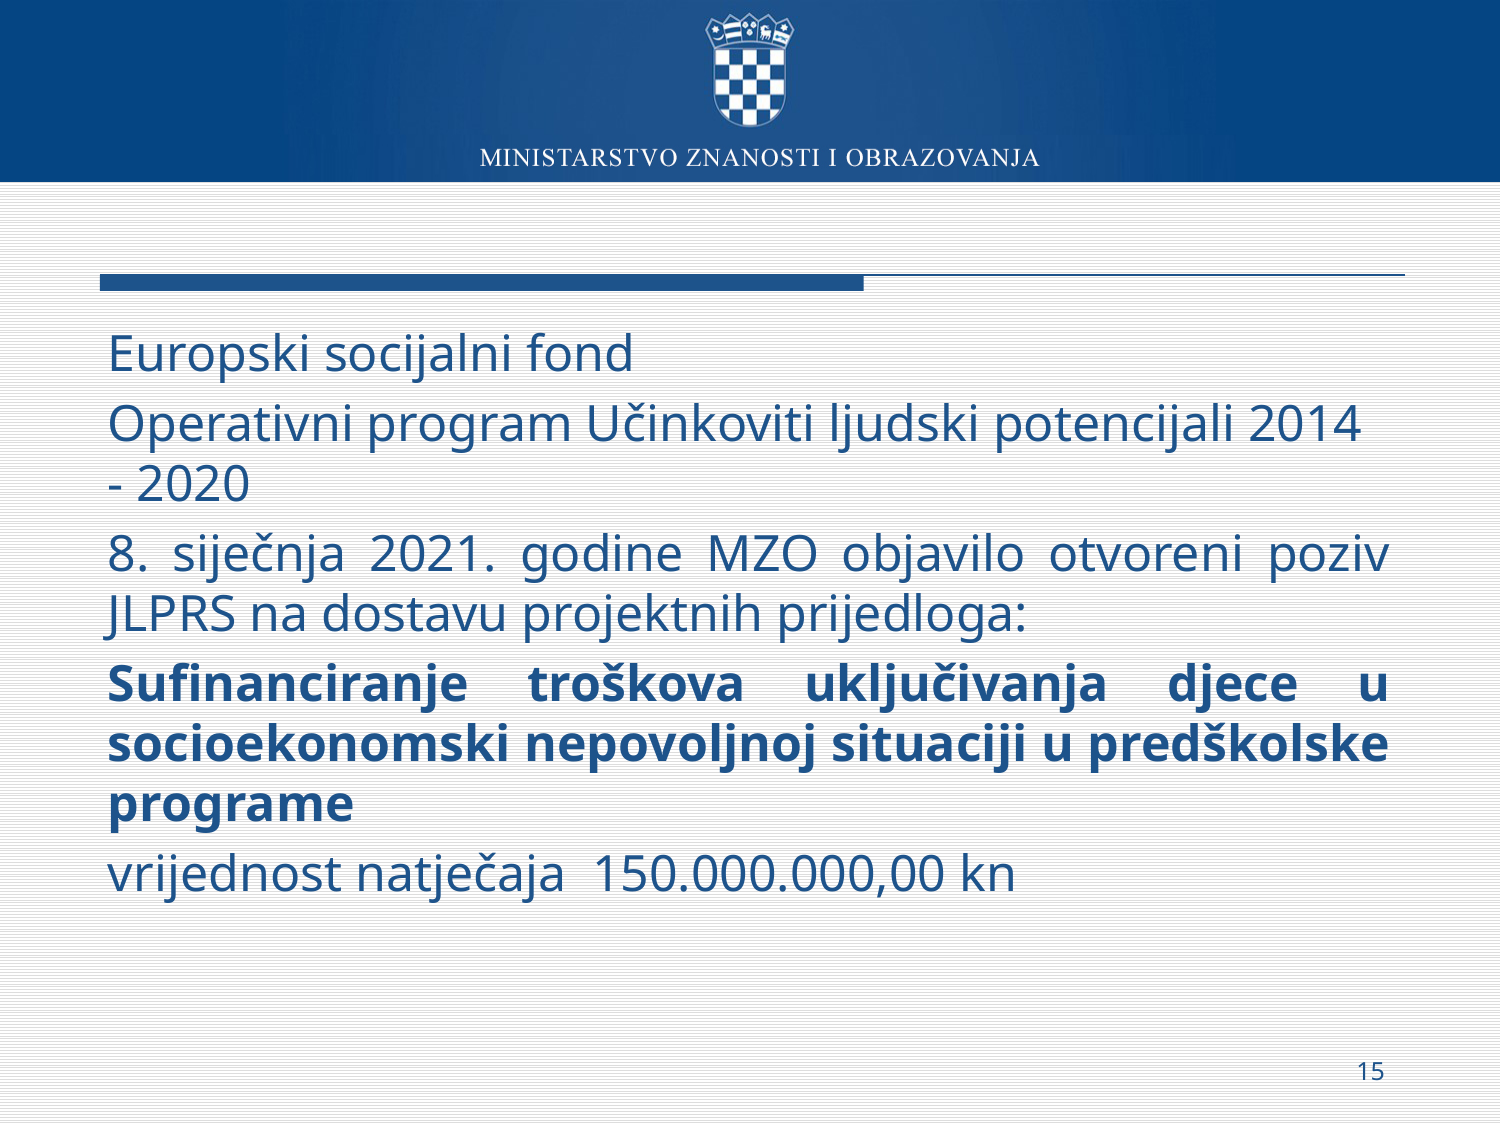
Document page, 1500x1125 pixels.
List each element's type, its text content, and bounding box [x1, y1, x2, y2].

slide_number 15 [1074, 1048, 1400, 1106]
picture [0, 0, 1500, 182]
list Europski socijalni fond Operativni program Učinkoviti ljudski potencijali 2014 - 2020 8. siječnja 2021. godine MZO objavilo otvoreni poziv JLPRS na dostavu projektnih prijedloga: Sufinanciranje troškova uključivanja djece u socioekonomski nepovoljnoj situaciji u predškolske programe vrijednost natječaja 150.000.000,00 kn [92, 314, 1406, 946]
